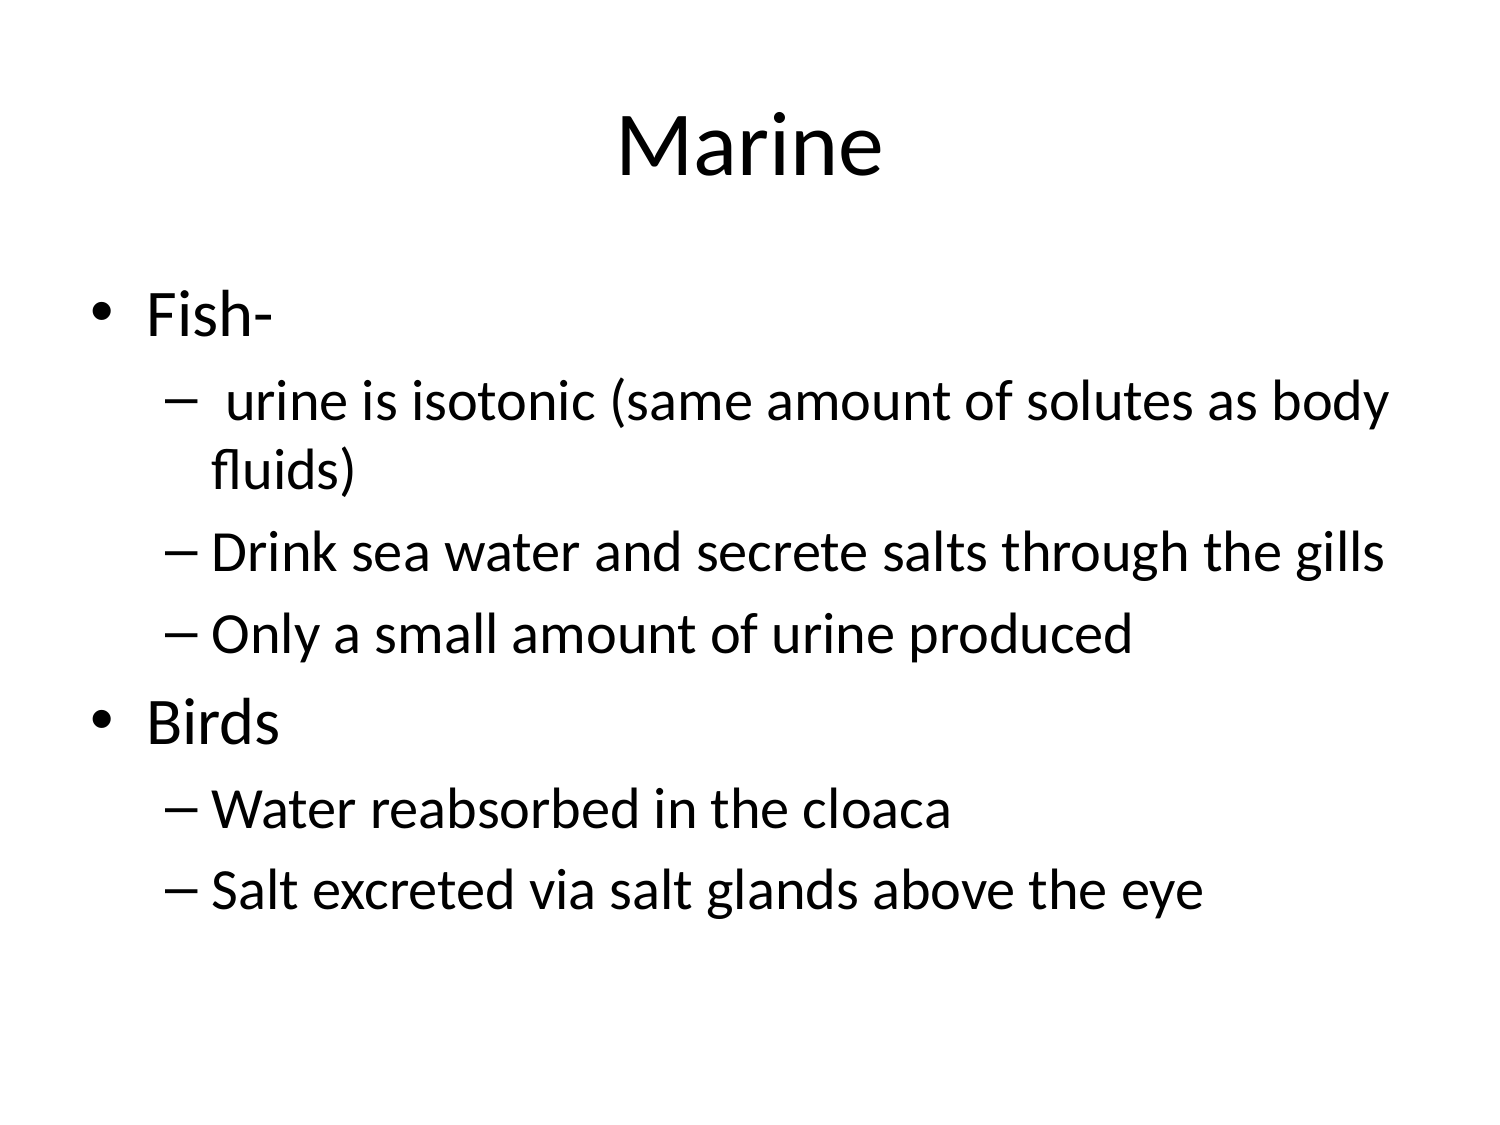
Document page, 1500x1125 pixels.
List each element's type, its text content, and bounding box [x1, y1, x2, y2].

title Marine [75, 45, 1425, 233]
list Fish- urine is isotonic (same amount of solutes as body fluids) Drink sea water and secrete salts through the gills Only a small amount of urine produced Birds Water reabsorbed in the cloaca Salt excreted via salt glands above the eye [75, 262, 1425, 1005]
